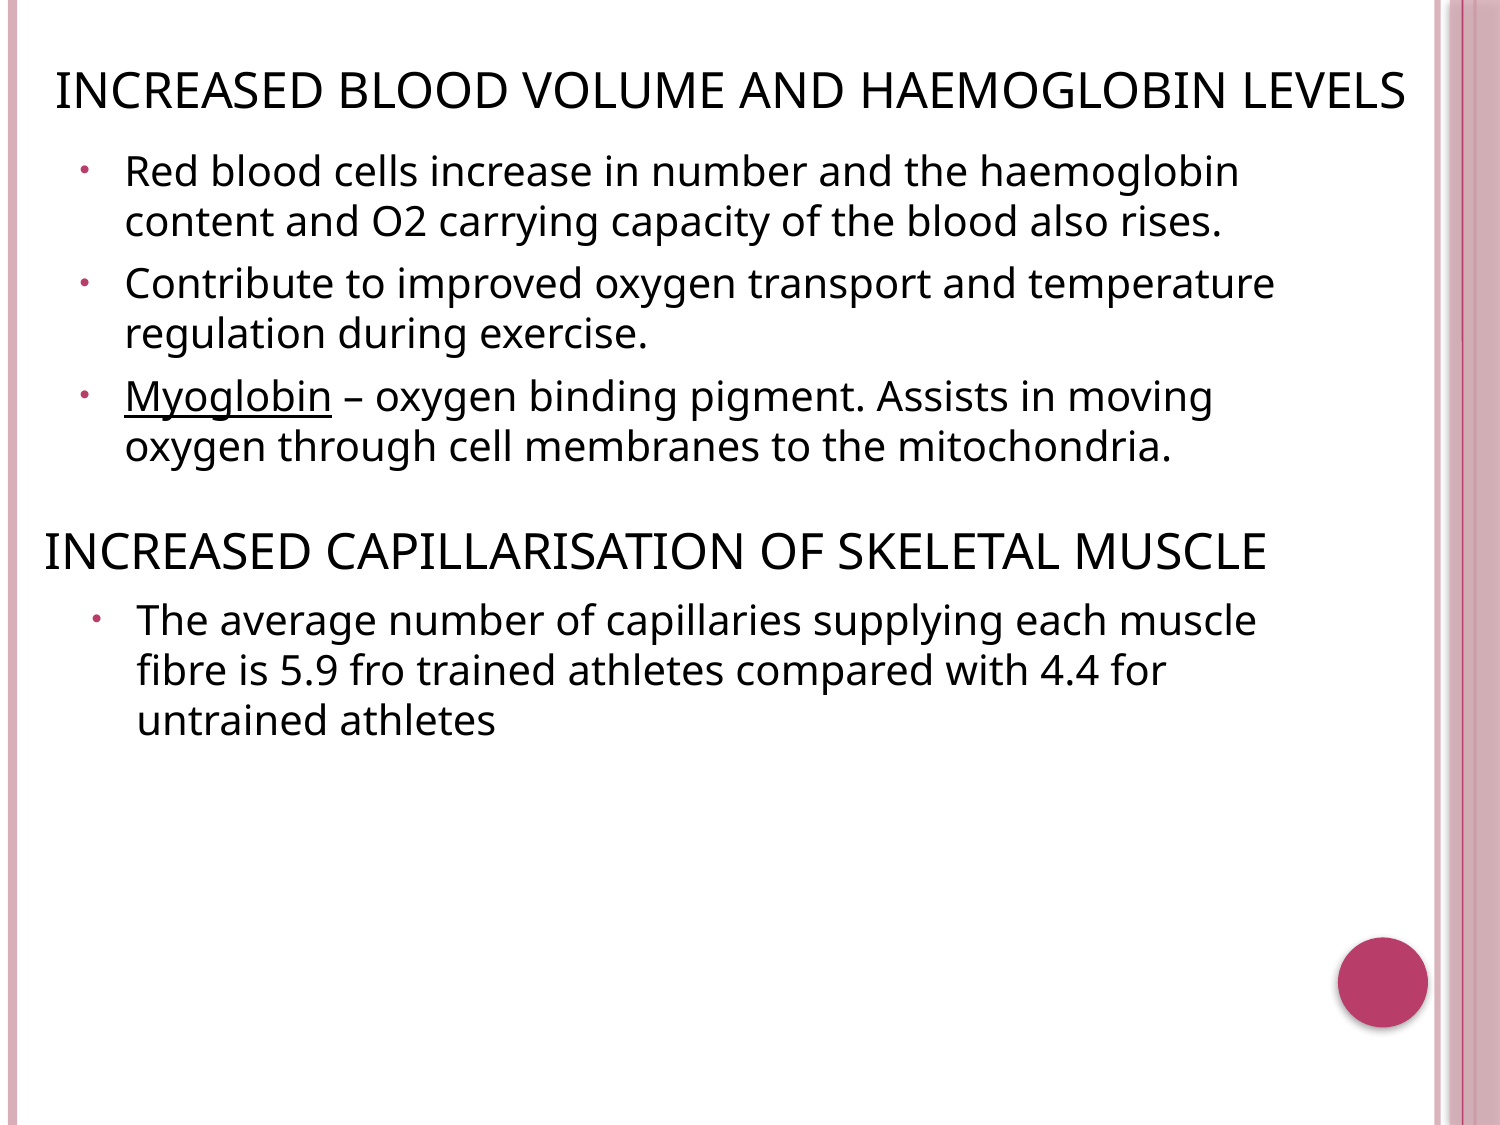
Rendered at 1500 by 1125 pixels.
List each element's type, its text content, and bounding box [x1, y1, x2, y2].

text_box Red blood cells increase in number and the haemoglobin content and O2 carrying capacity of the blood also rises. Contribute to improved oxygen transport and temperature regulation during exercise. Myoglobin – oxygen binding pigment. Assists in moving oxygen through cell membranes to the mitochondria. [64, 137, 1341, 491]
text_box Increased capillarisation of skeletal muscle [29, 491, 1424, 587]
text_box Increased blood volume and haemoglobin levels [41, 30, 1436, 127]
text_box The average number of capillaries supplying each muscle fibre is 5.9 fro trained athletes compared with 4.4 for untrained athletes [76, 586, 1353, 775]
